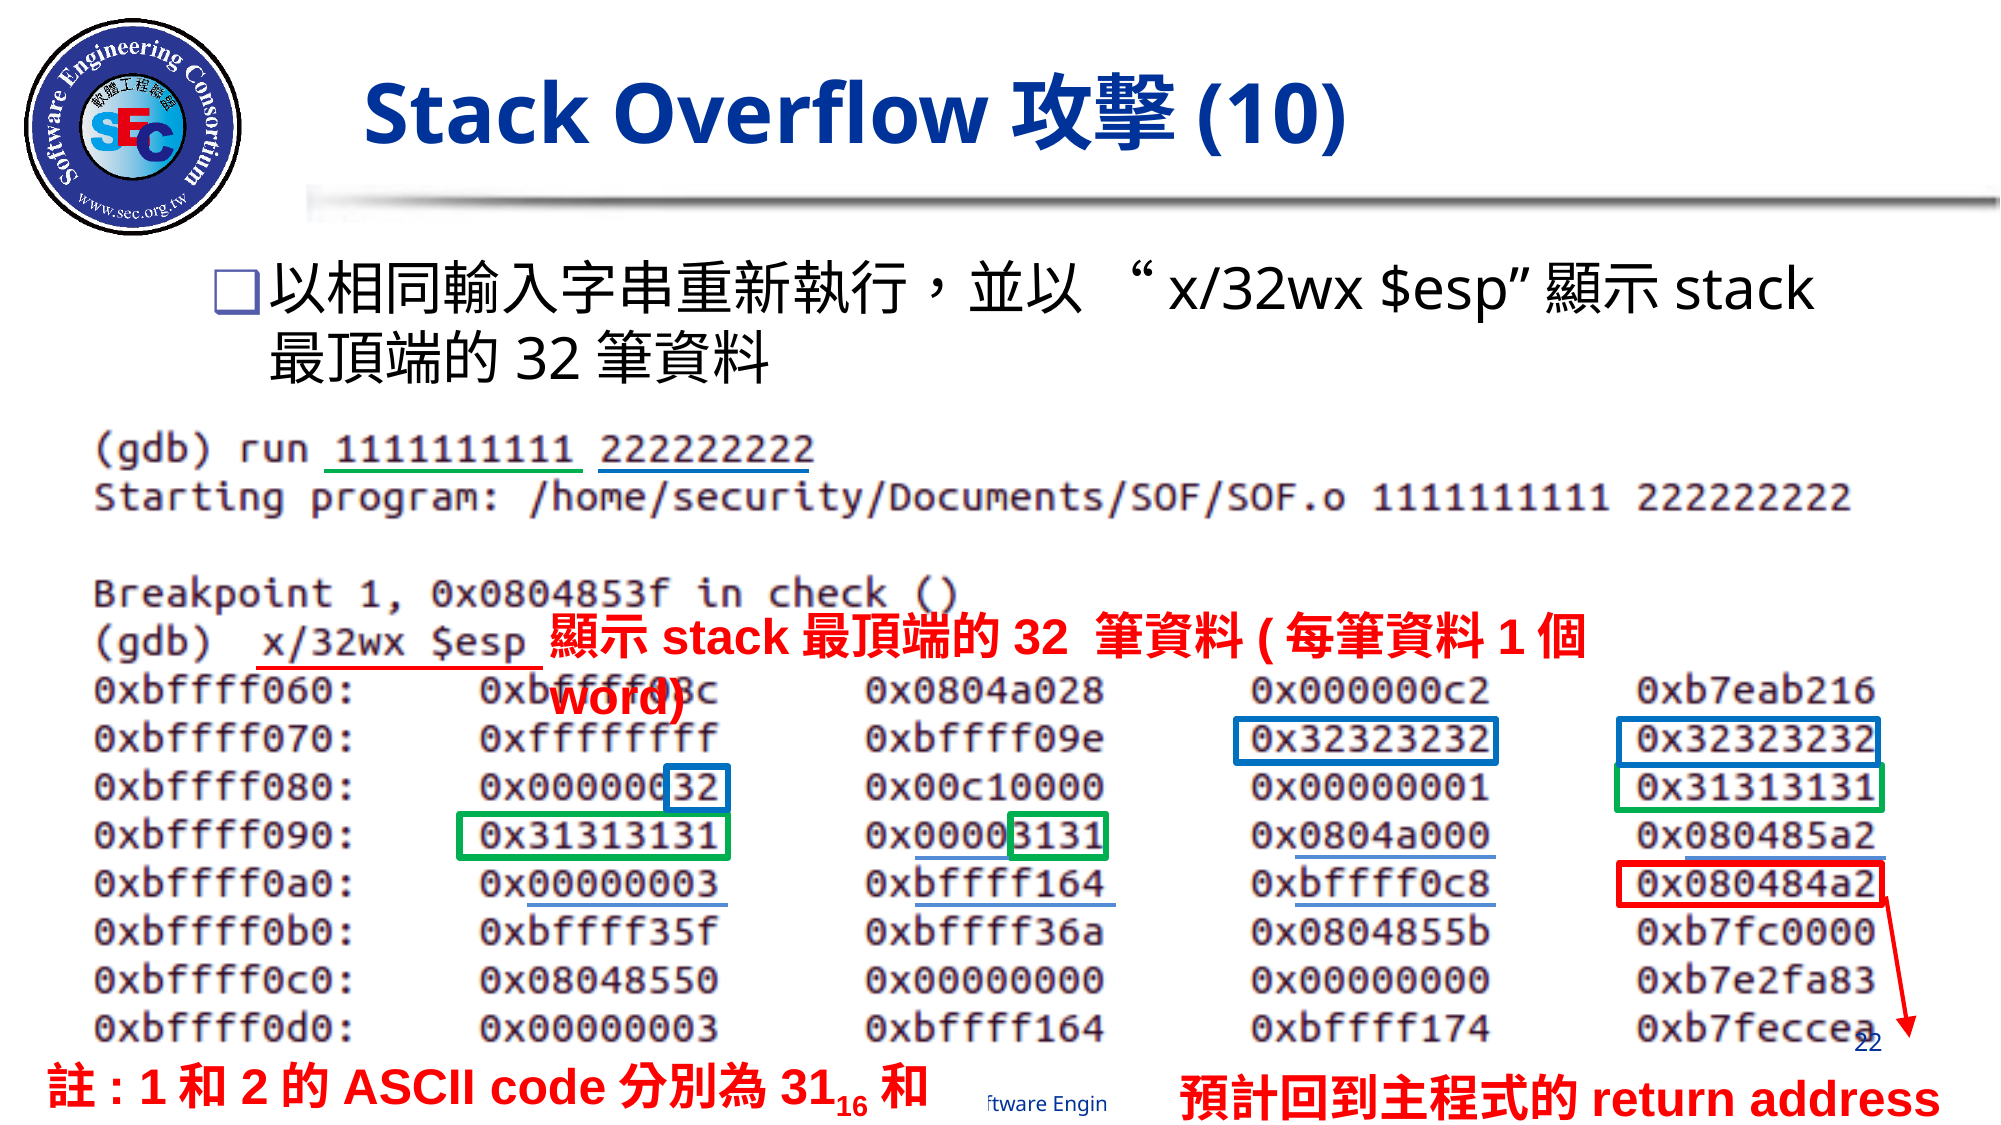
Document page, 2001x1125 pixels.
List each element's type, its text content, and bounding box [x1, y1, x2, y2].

list 以相同輸入字串重新執行，並以 “x/32wx $esp”顯示stack最頂端的32筆資料 [196, 243, 1898, 894]
picture [306, 184, 2000, 223]
picture [0, 0, 265, 259]
text_box 註: 1和2的ASCII code分別為3116和3216 [31, 1046, 989, 1123]
title Stack Overflow攻擊(10) [348, 42, 2000, 179]
picture [94, 428, 1887, 1056]
slide_number ‹#› [1481, 1047, 1898, 1094]
text_box 預計回到主程式的return address [1106, 1058, 1957, 1125]
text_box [1885, 896, 1910, 1039]
